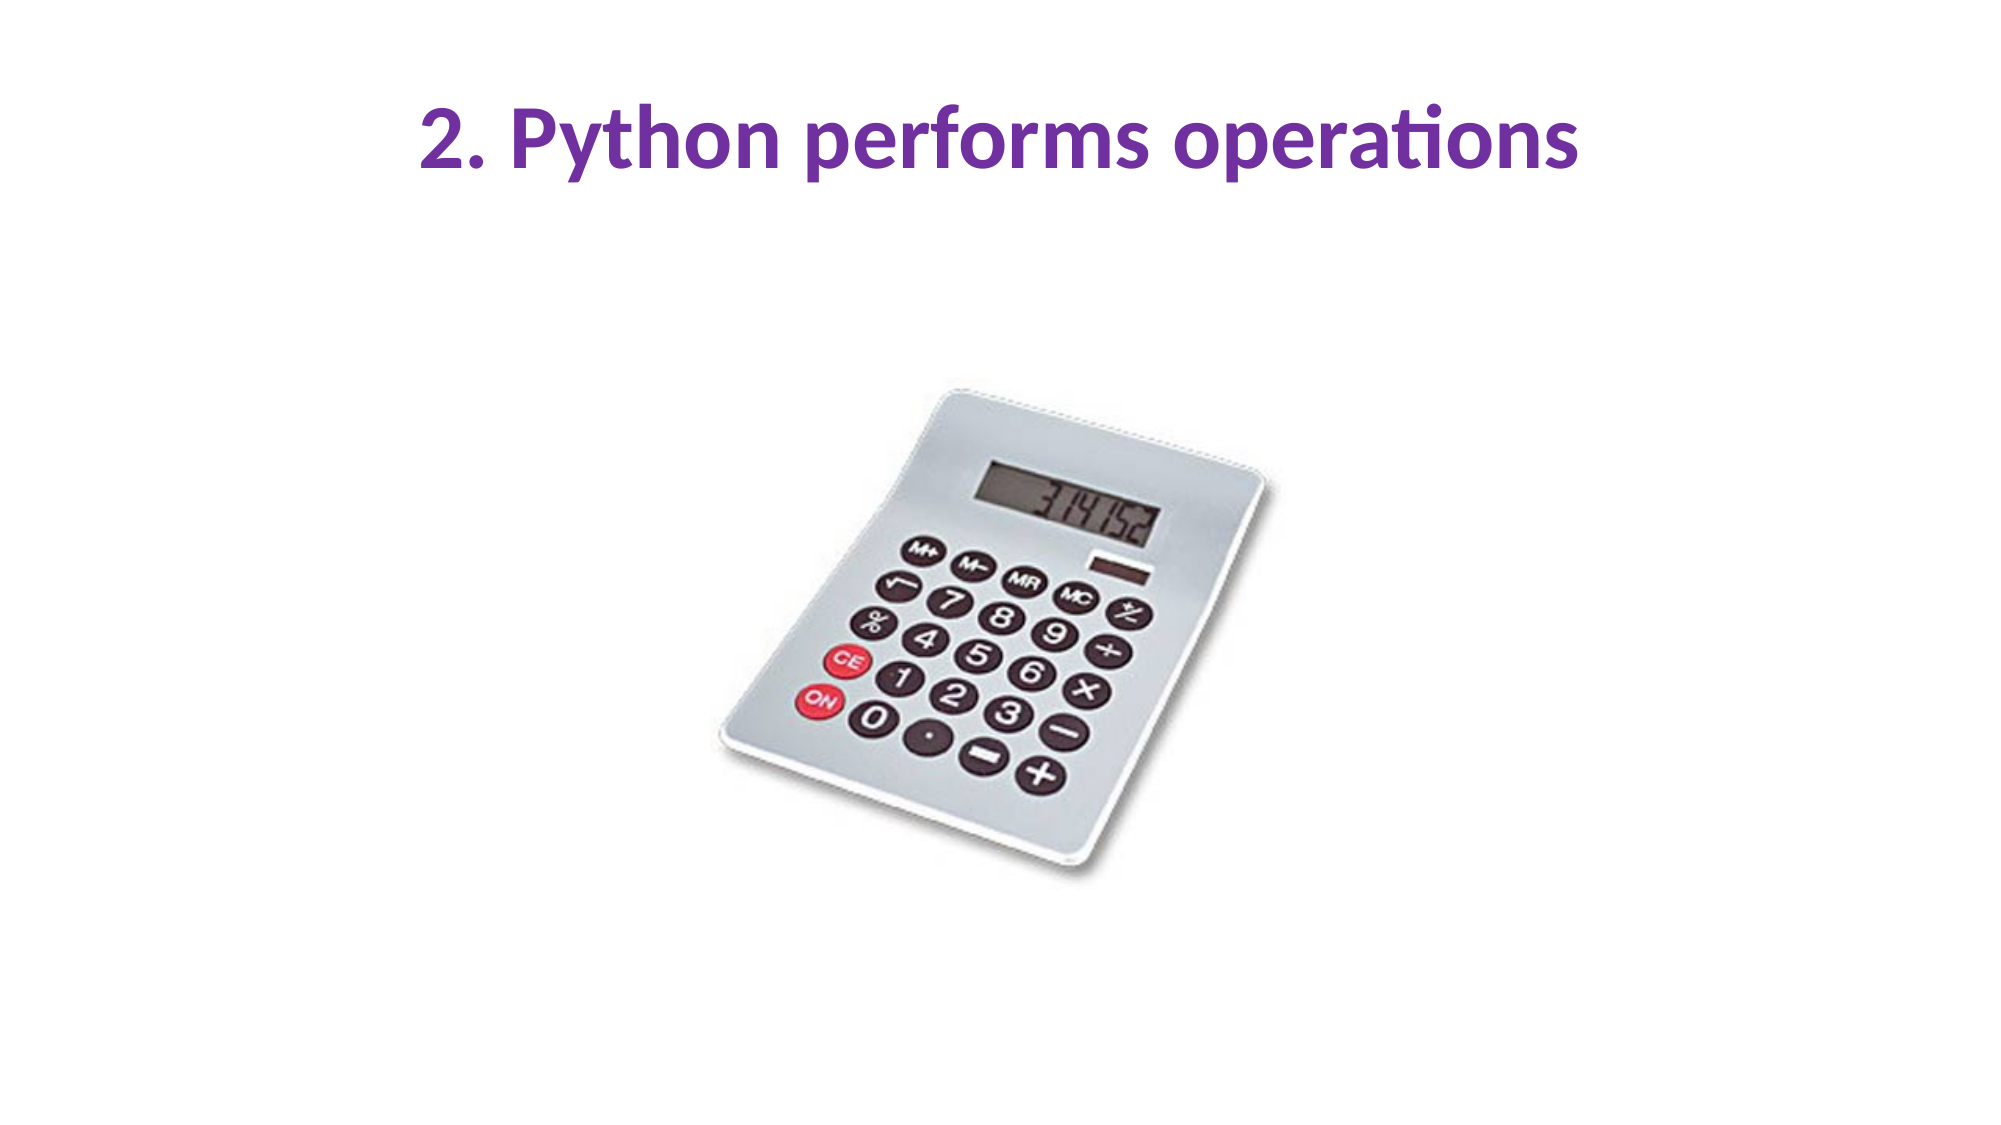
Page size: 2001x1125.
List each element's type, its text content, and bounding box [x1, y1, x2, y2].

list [710, 378, 1290, 890]
title 2. Python performs operations [324, 45, 1675, 233]
